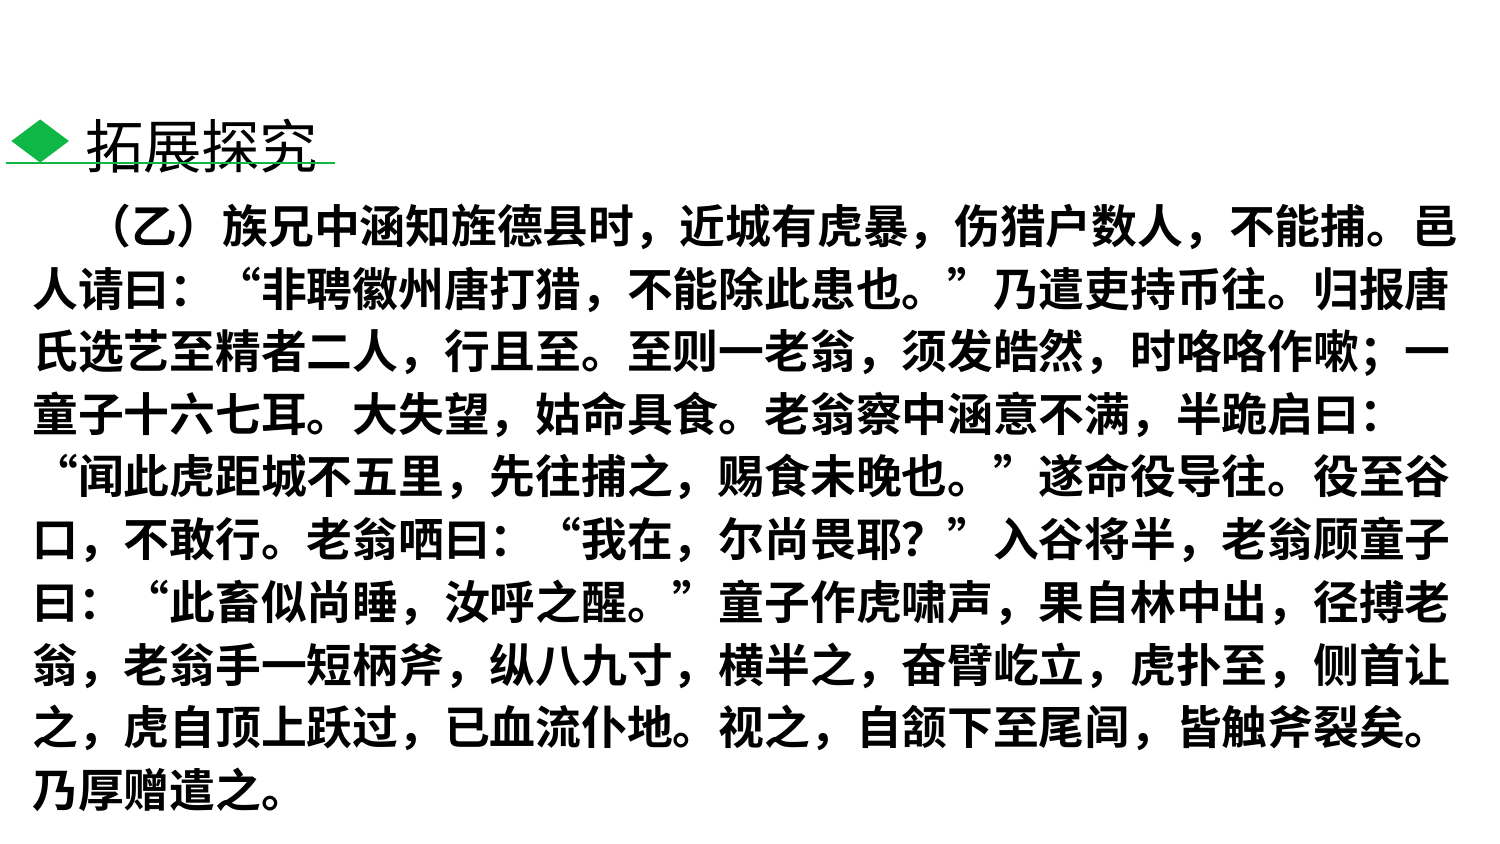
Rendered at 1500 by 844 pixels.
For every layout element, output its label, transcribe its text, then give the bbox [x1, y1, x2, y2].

text_box （乙）族兄中涵知旌德县时，近城有虎暴，伤猎户数人，不能捕。邑人请曰：“非聘徽州唐打猎，不能除此患也。”乃遣吏持币往。归报唐氏选艺至精者二人，行且至。至则一老翁，须发皓然，时咯咯作嗽；一童子十六七耳。大失望，姑命具食。老翁察中涵意不满，半跪启曰：“闻此虎距城不五里，先往捕之，赐食未晚也。”遂命役导往。役至谷口，不敢行。老翁哂曰：“我在，尔尚畏耶？”入谷将半，老翁顾童子曰：“此畜似尚睡，汝呼之醒。”童子作虎啸声，果自林中出，径搏老翁，老翁手一短柄斧，纵八九寸，横半之，奋臂屹立，虎扑至，侧首让之，虎自顶上跃过，已血流仆地。视之，自颔下至尾闾，皆触斧裂矣。乃厚赠遣之。 [17, 182, 1500, 824]
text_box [5, 102, 336, 189]
